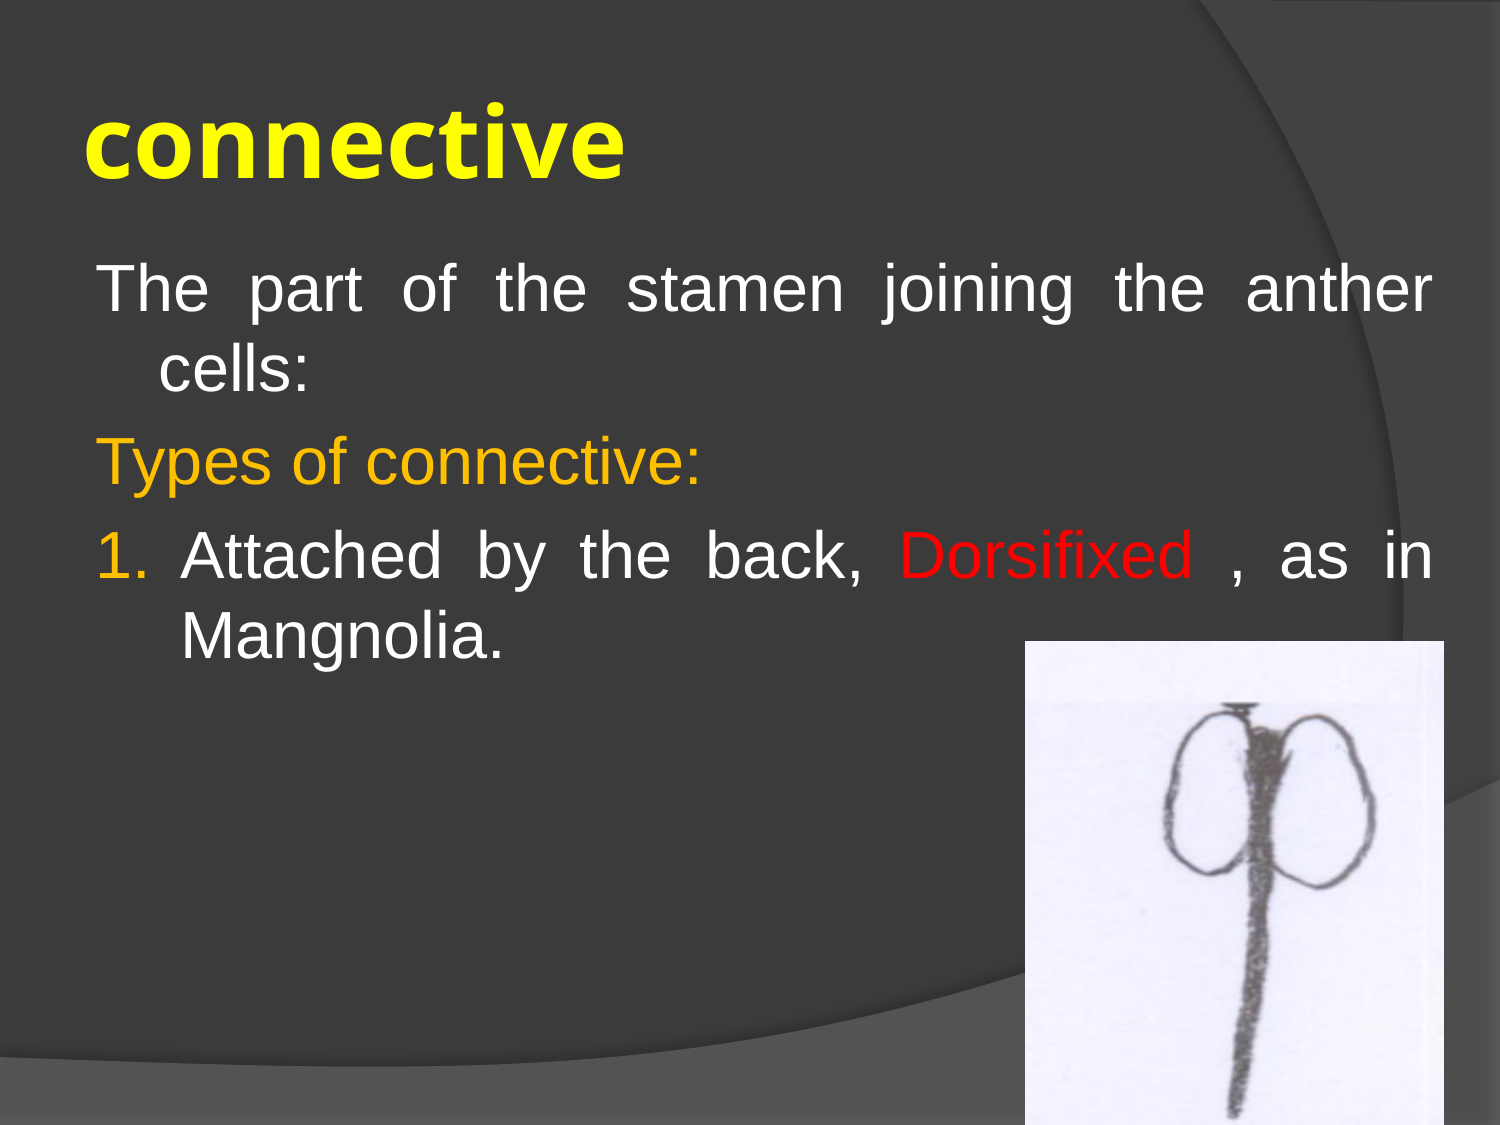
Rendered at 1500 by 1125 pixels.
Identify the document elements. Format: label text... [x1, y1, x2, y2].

list The part of the stamen joining the anther cells: Types of connective: Attached by the back, Dorsifixed , as in Mangnolia. [75, 237, 1450, 675]
title connective [75, 45, 1300, 233]
picture [1024, 641, 1445, 1125]
